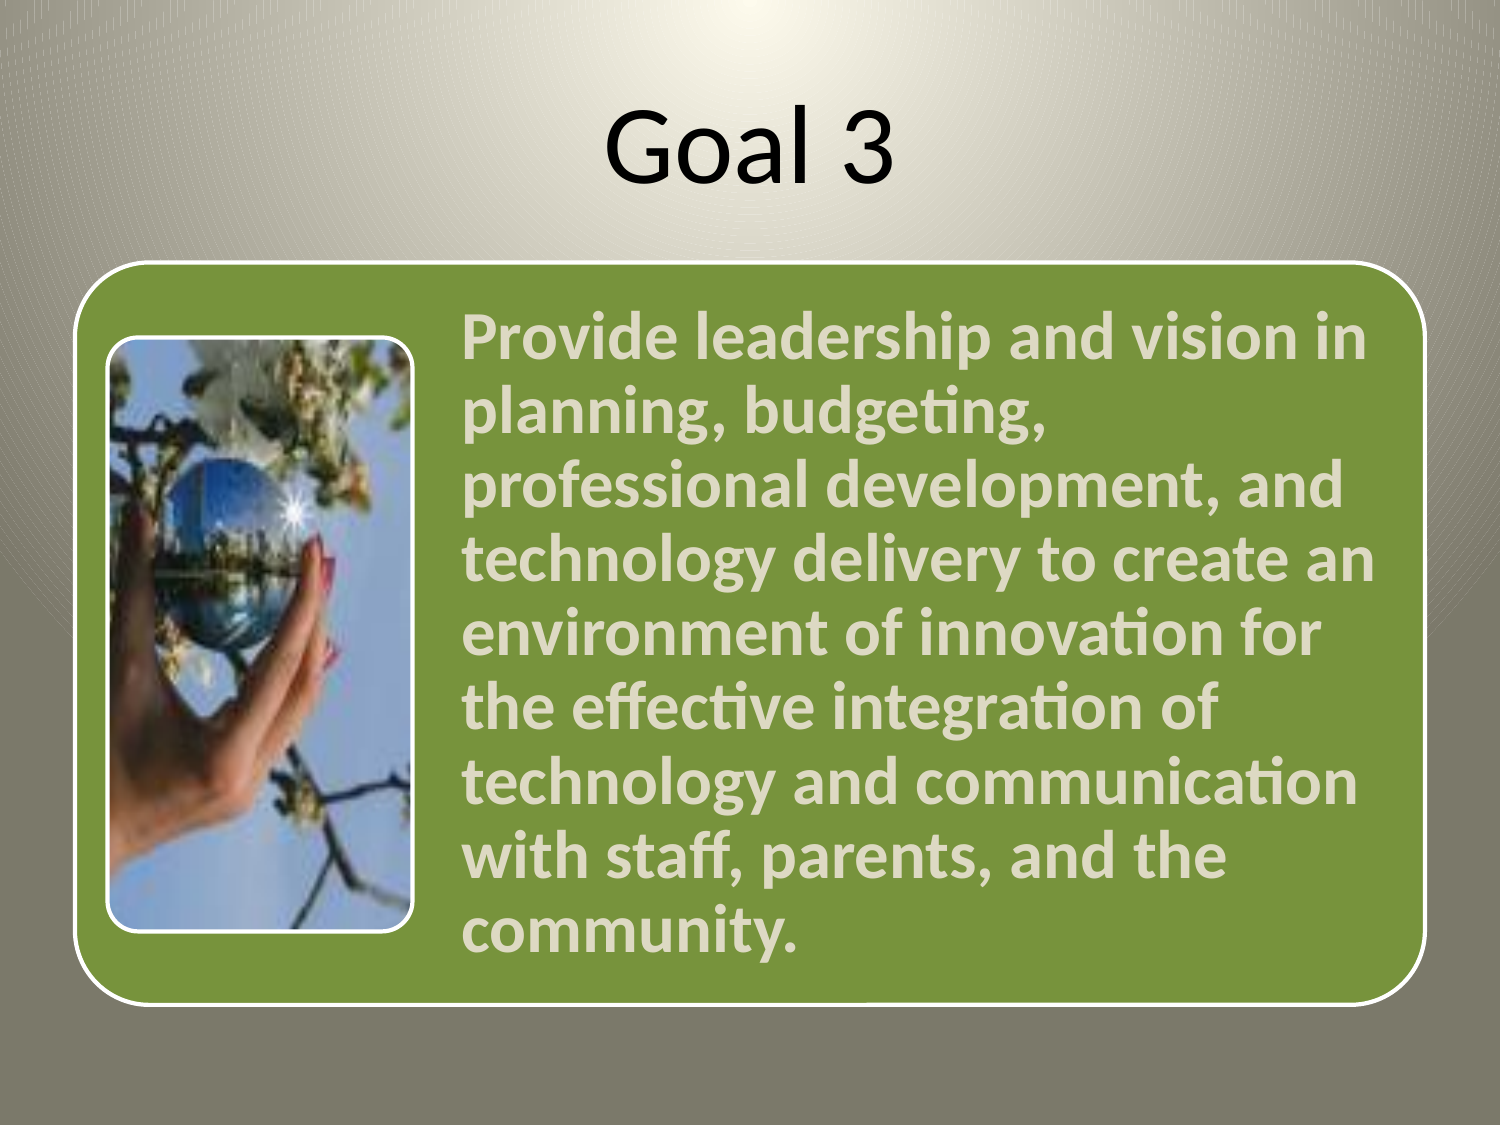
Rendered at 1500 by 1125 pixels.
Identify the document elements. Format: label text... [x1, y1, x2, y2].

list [74, 262, 1426, 1006]
title Goal 3 [75, 45, 1425, 233]
